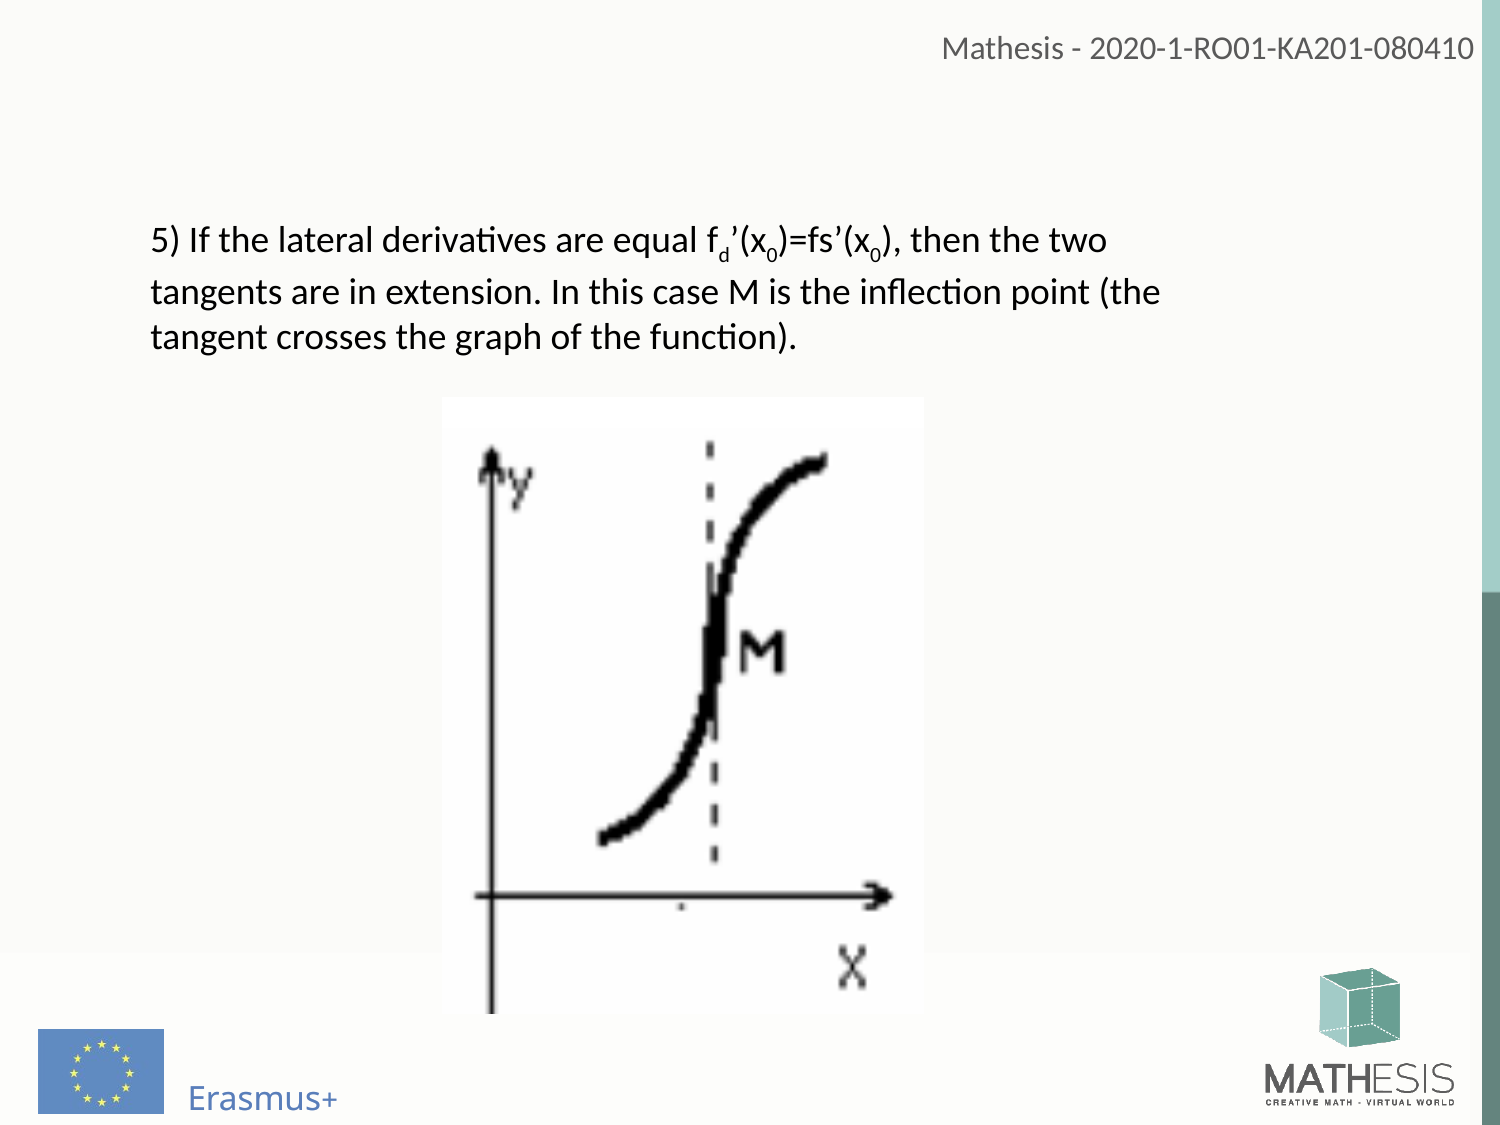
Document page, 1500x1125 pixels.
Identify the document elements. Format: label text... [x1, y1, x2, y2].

picture [442, 396, 924, 1015]
text_box 5) If the lateral derivatives are equal fd’(x0)=fs’(x0), then the two tangents are in extension. In this case M is the inflection point (the tangent crosses the graph of the function). [135, 208, 1258, 364]
